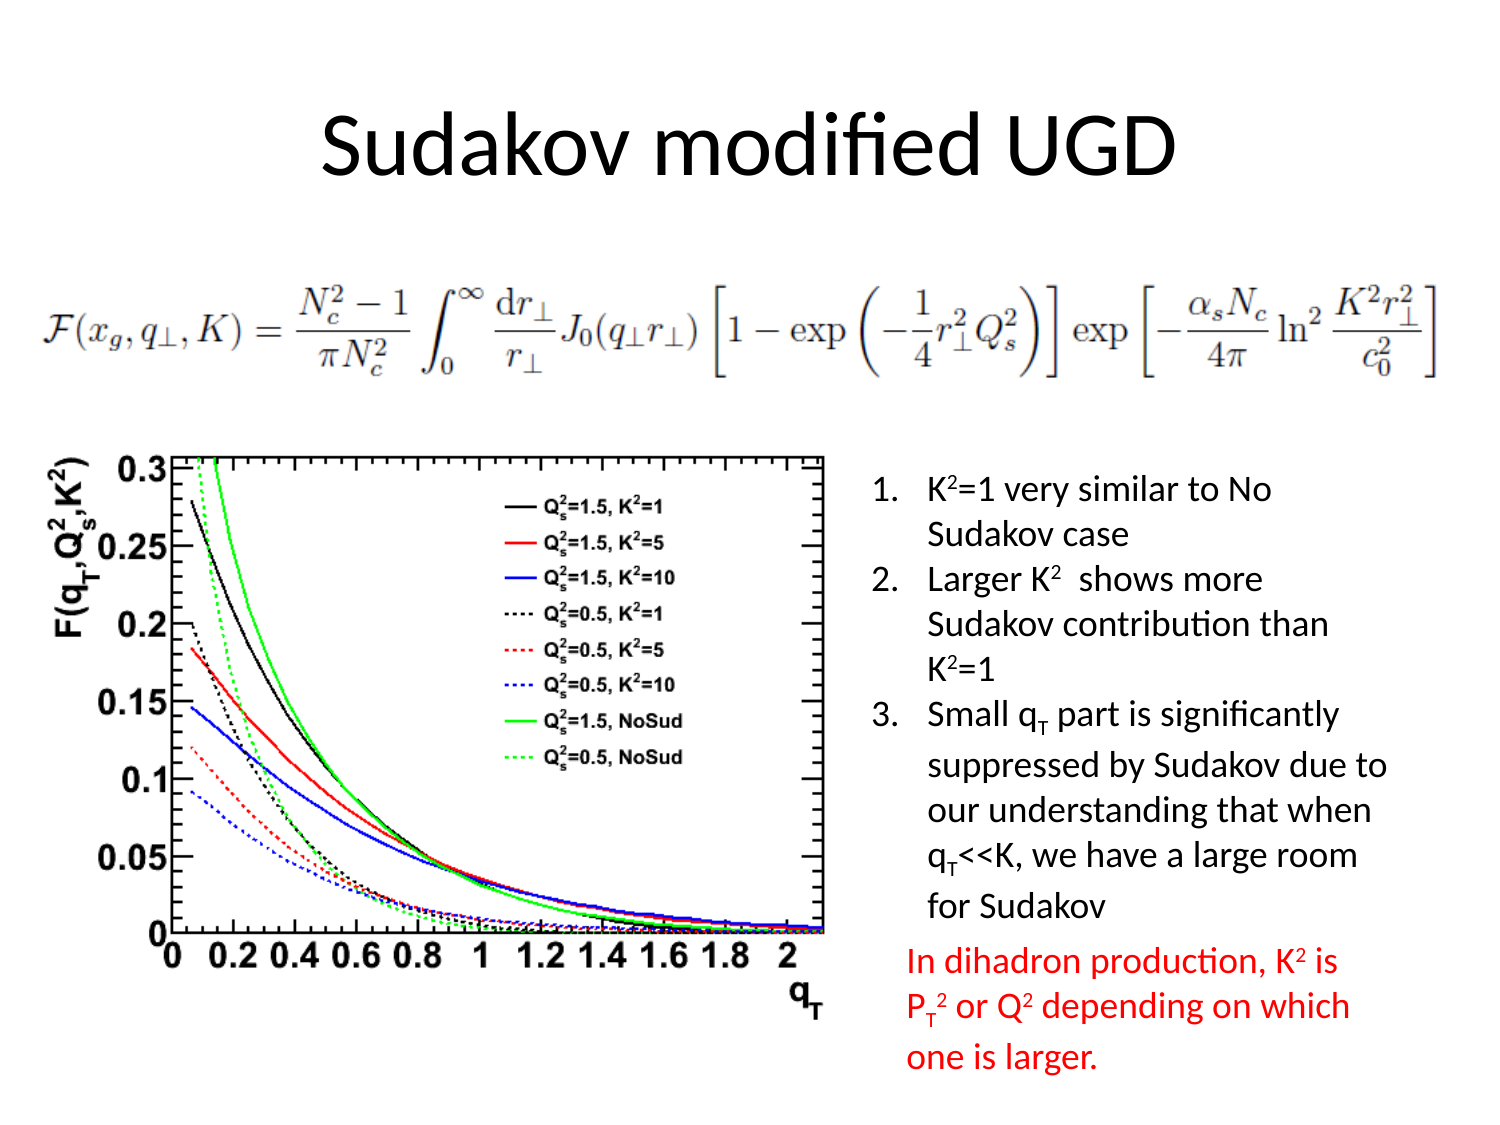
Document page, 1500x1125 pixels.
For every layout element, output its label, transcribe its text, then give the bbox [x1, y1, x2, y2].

picture [29, 255, 1444, 381]
title Sudakov modified UGD [75, 45, 1425, 233]
text_box In dihadron production, K2 is PT2 or Q2 depending on which one is larger. [891, 928, 1400, 1085]
text_box K2=1 very similar to No Sudakov case Larger K2 shows more Sudakov contribution than K2=1 Small qT part is significantly suppressed by Sudakov due to our understanding that when qT<<K, we have a large room for Sudakov [879, 456, 1412, 979]
picture [41, 432, 874, 1024]
